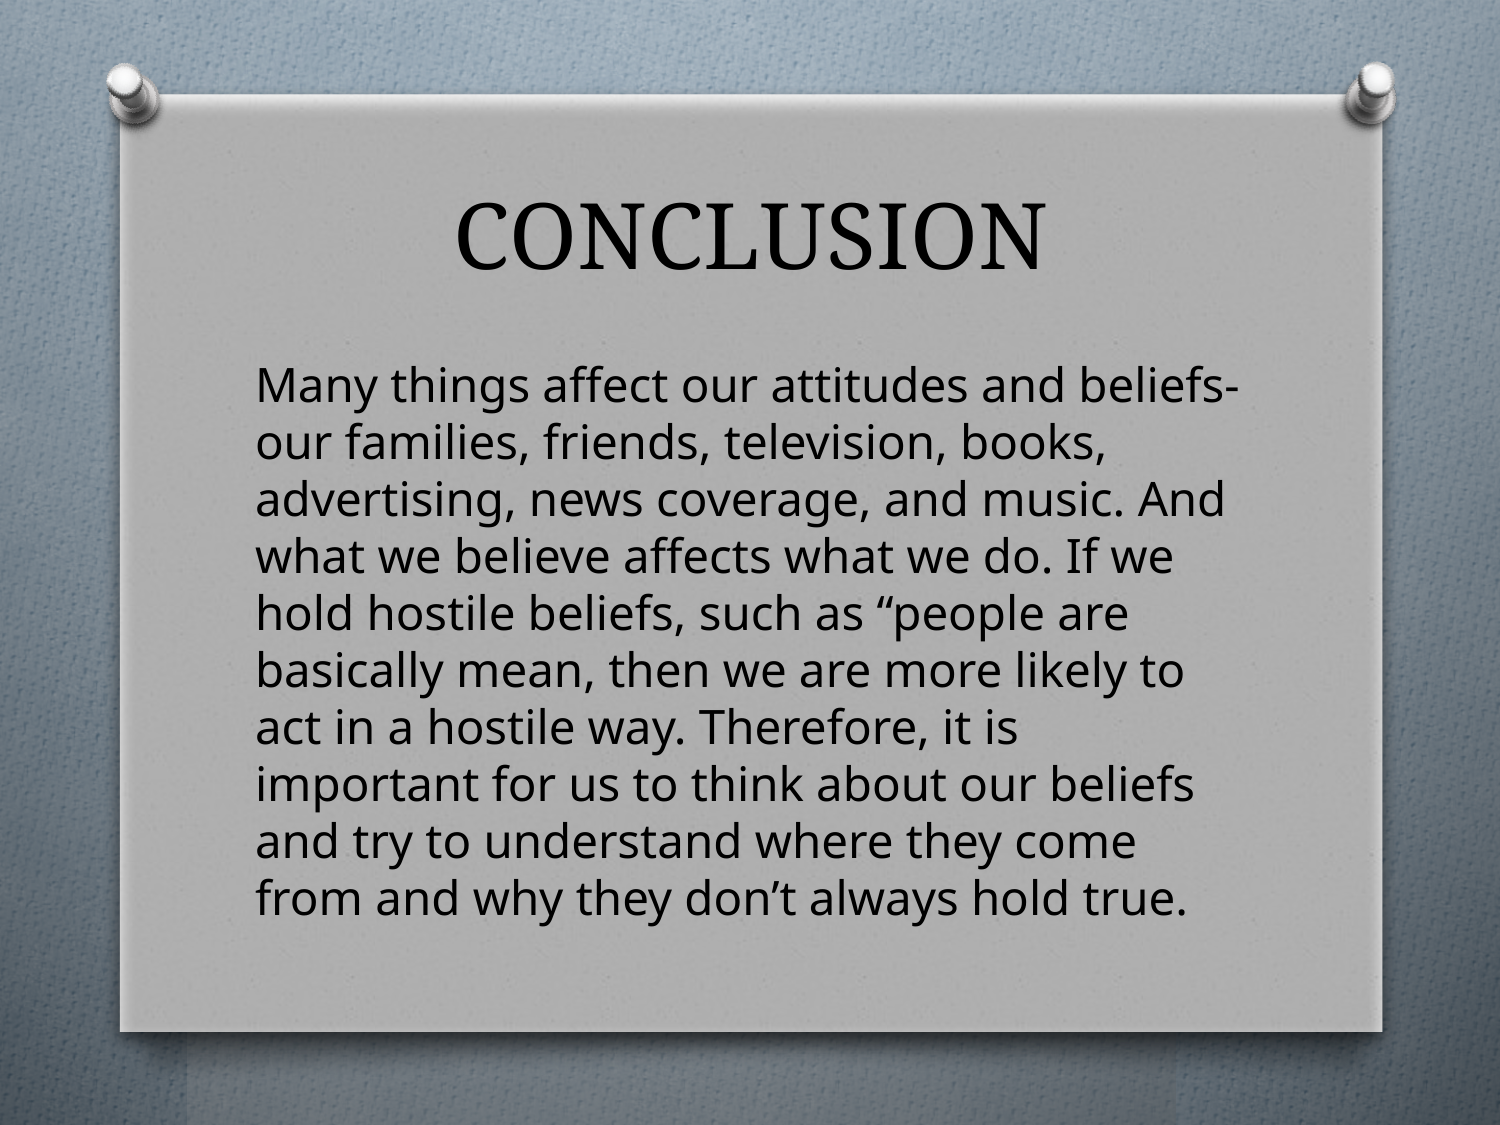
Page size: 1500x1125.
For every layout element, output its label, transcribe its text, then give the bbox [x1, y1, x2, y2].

picture [1317, 35, 1439, 156]
picture [75, 29, 198, 153]
list Many things affect our attitudes and beliefs- our families, friends, television, books, advertising, news coverage, and music. And what we believe affects what we do. If we hold hostile beliefs, such as “people are basically mean, then we are more likely to act in a hostile way. Therefore, it is important for us to think about our beliefs and try to understand where they come from and why they don’t always hold true. [240, 347, 1257, 939]
title CONCLUSION [179, 134, 1323, 332]
